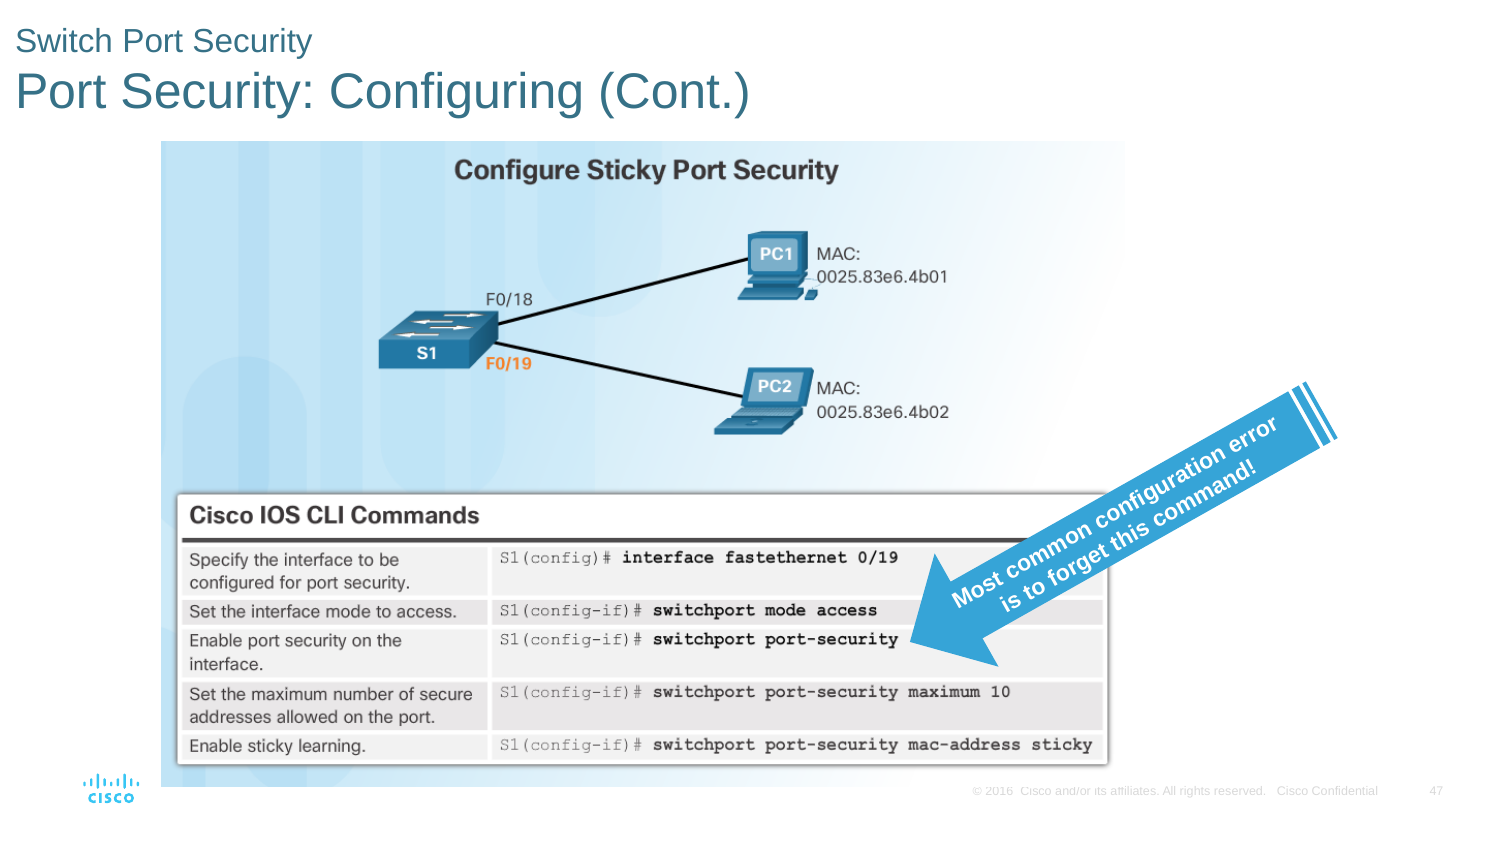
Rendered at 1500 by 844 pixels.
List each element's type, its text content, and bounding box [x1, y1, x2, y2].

text_box Most common configuration error is to forget this command! [1130, 379, 1340, 558]
title Switch Port Security Port Security: Configuring (Cont.) [0, 6, 1500, 131]
picture [161, 141, 1125, 787]
